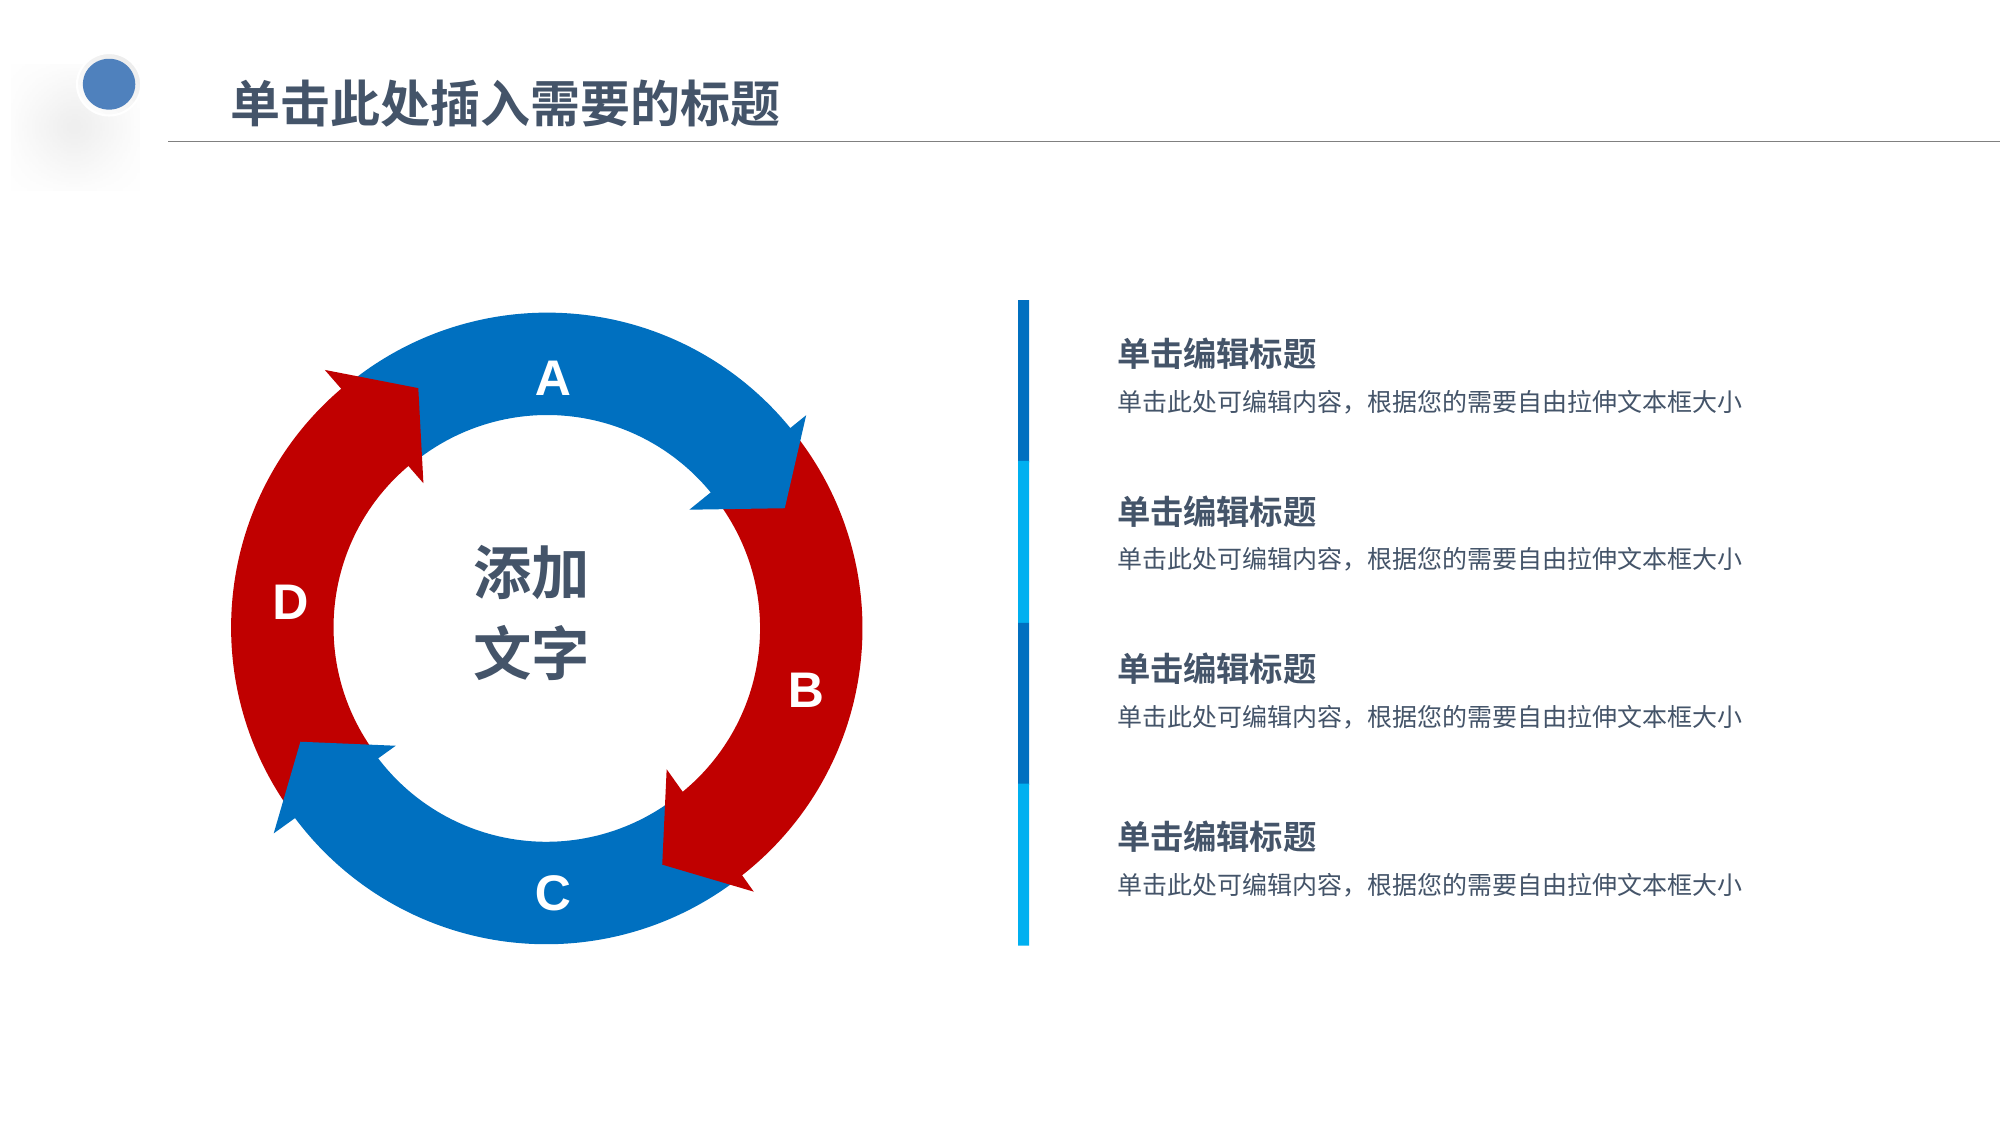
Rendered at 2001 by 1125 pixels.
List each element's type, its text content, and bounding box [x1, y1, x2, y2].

text_box [689, 415, 807, 510]
text_box A [520, 337, 586, 413]
text_box [295, 759, 730, 945]
text_box 单击此处可编辑内容，根据您的需要自由拉伸文本框大小 [1117, 869, 1823, 900]
text_box 单击此处可编辑内容，根据您的需要自由拉伸文本框大小 [1117, 701, 1781, 732]
text_box [273, 741, 396, 834]
text_box 单击编辑标题 [1117, 333, 1330, 374]
text_box B [773, 649, 839, 725]
text_box D [257, 562, 324, 637]
text_box [1018, 622, 1030, 783]
text_box 单击编辑标题 [1117, 648, 1330, 689]
text_box 单击此处可编辑内容，根据您的需要自由拉伸文本框大小 [1117, 386, 1839, 417]
text_box [1018, 783, 1030, 946]
title 单击此处插入需要的标题 [157, 61, 853, 144]
text_box C [520, 852, 586, 928]
text_box [358, 312, 790, 492]
text_box 单击此处可编辑内容，根据您的需要自由拉伸文本框大小 [1117, 543, 1839, 574]
text_box 单击编辑标题 [1117, 490, 1330, 531]
text_box [1018, 460, 1030, 622]
text_box 单击编辑标题 [1117, 816, 1330, 857]
text_box [662, 769, 754, 892]
text_box 添加 文字 [418, 535, 644, 688]
text_box [1018, 300, 1030, 460]
text_box [231, 389, 408, 801]
text_box [324, 369, 424, 484]
text_box [683, 441, 863, 875]
